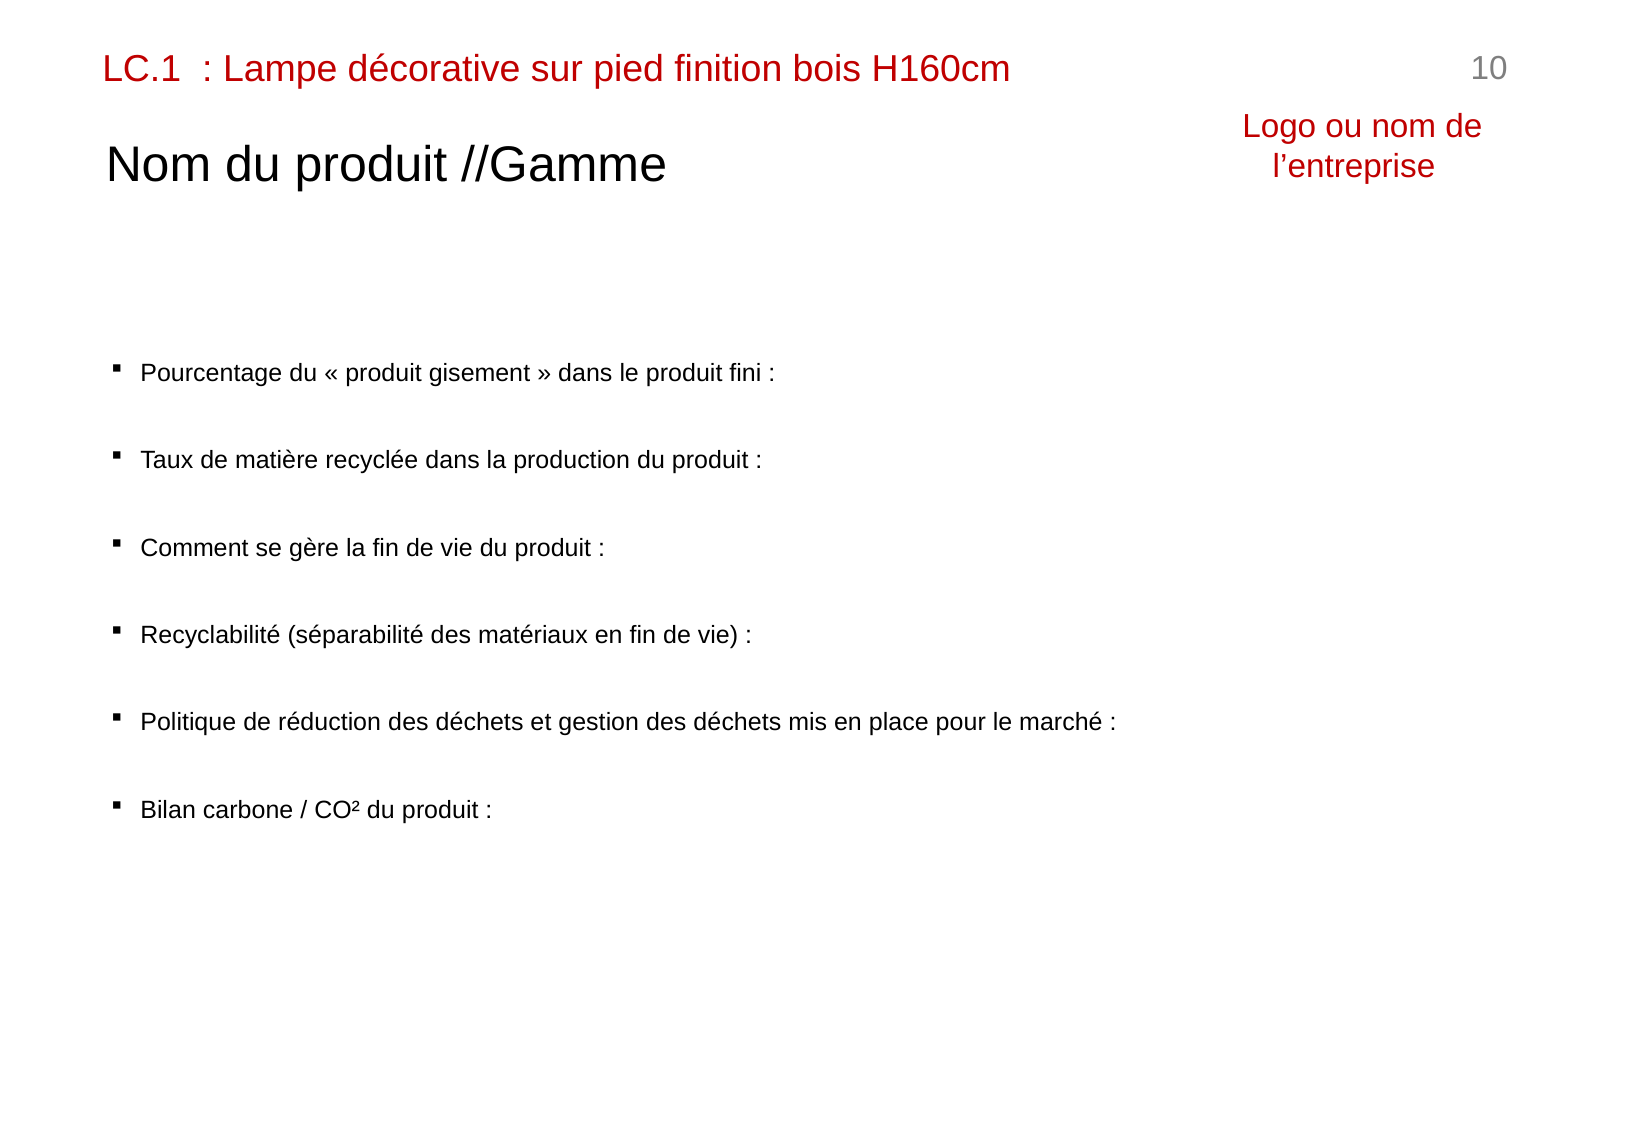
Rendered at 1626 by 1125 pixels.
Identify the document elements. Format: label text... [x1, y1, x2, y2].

title LC.1 : Lampe décorative sur pied finition bois H160cm [102, 19, 1426, 109]
text_box Logo ou nom de l’entreprise [1141, 91, 1567, 197]
slide_number 10 [1426, 19, 1523, 91]
list Nom du produit //Gamme [91, 109, 1523, 215]
text_box Pourcentage du « produit gisement » dans le produit fini : Taux de matière recyclée dans la production du produit : Comment se gère la fin de vie du produit : Recyclabilité (séparabilité des matériaux en fin de vie) : Politique de réduction des déchets et gestion des déchets mis en place pour le marché : Bilan carbone / CO² du produit : [81, 304, 1333, 1067]
